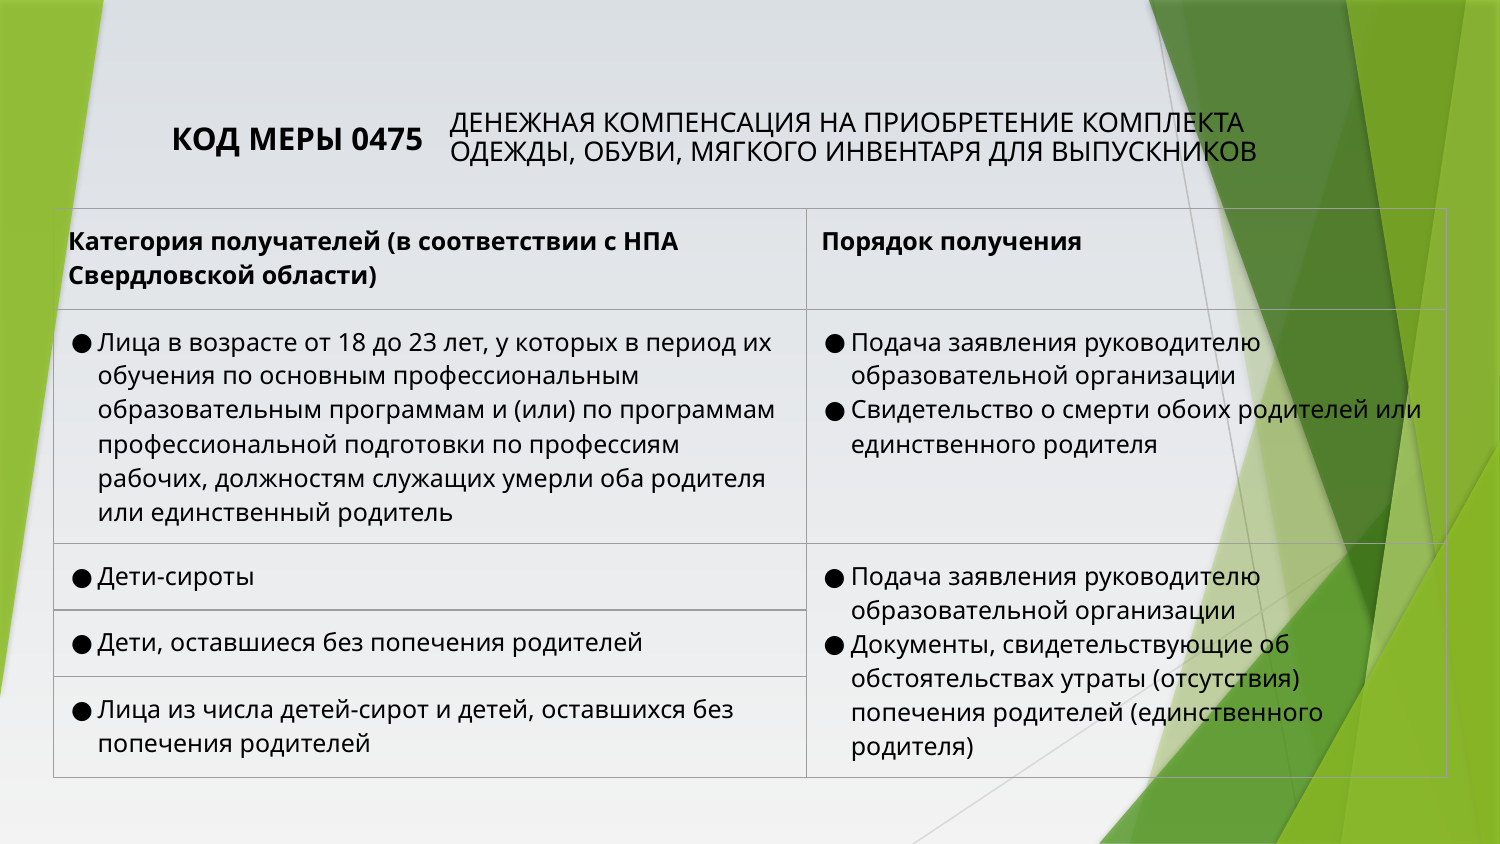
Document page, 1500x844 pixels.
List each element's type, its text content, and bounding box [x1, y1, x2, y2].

table_cell Дети-сироты [54, 544, 806, 609]
table_cell Дети, оставшиеся без попечения родителей [54, 611, 806, 676]
title ДЕНЕЖНАЯ КОМПЕНСАЦИЯ НА ПРИОБРЕТЕНИЕ КОМПЛЕКТА ОДЕЖДЫ, ОБУВИ, МЯГКОГО ИНВЕНТАРЯ ДЛЯ ВЫПУСКНИКОВ [438, 80, 1384, 197]
text_box КОД МЕРЫ 0475 [122, 79, 439, 196]
table_header Порядок получения [807, 209, 1446, 309]
table_header Категория получателей (в соответствии с НПА Свердловской области) [54, 209, 806, 309]
table_cell Лица в возрасте от 18 до 23 лет, у которых в период их обучения по основным профессиональным образовательным программам и (или) по программам профессиональной подготовки по профессиям рабочих, должностям служащих умерли оба родителя или единственный родитель [54, 310, 806, 543]
table_cell Подача заявления руководителю образовательной организации Документы, свидетельствующие об обстоятельствах утраты (отсутствия) попечения родителей (единственного родителя) [807, 544, 1446, 777]
table_cell Лица из числа детей-сирот и детей, оставшихся без попечения родителей [54, 677, 806, 777]
table_cell Подача заявления руководителю образовательной организации Свидетельство о смерти обоих родителей или единственного родителя [807, 310, 1446, 543]
